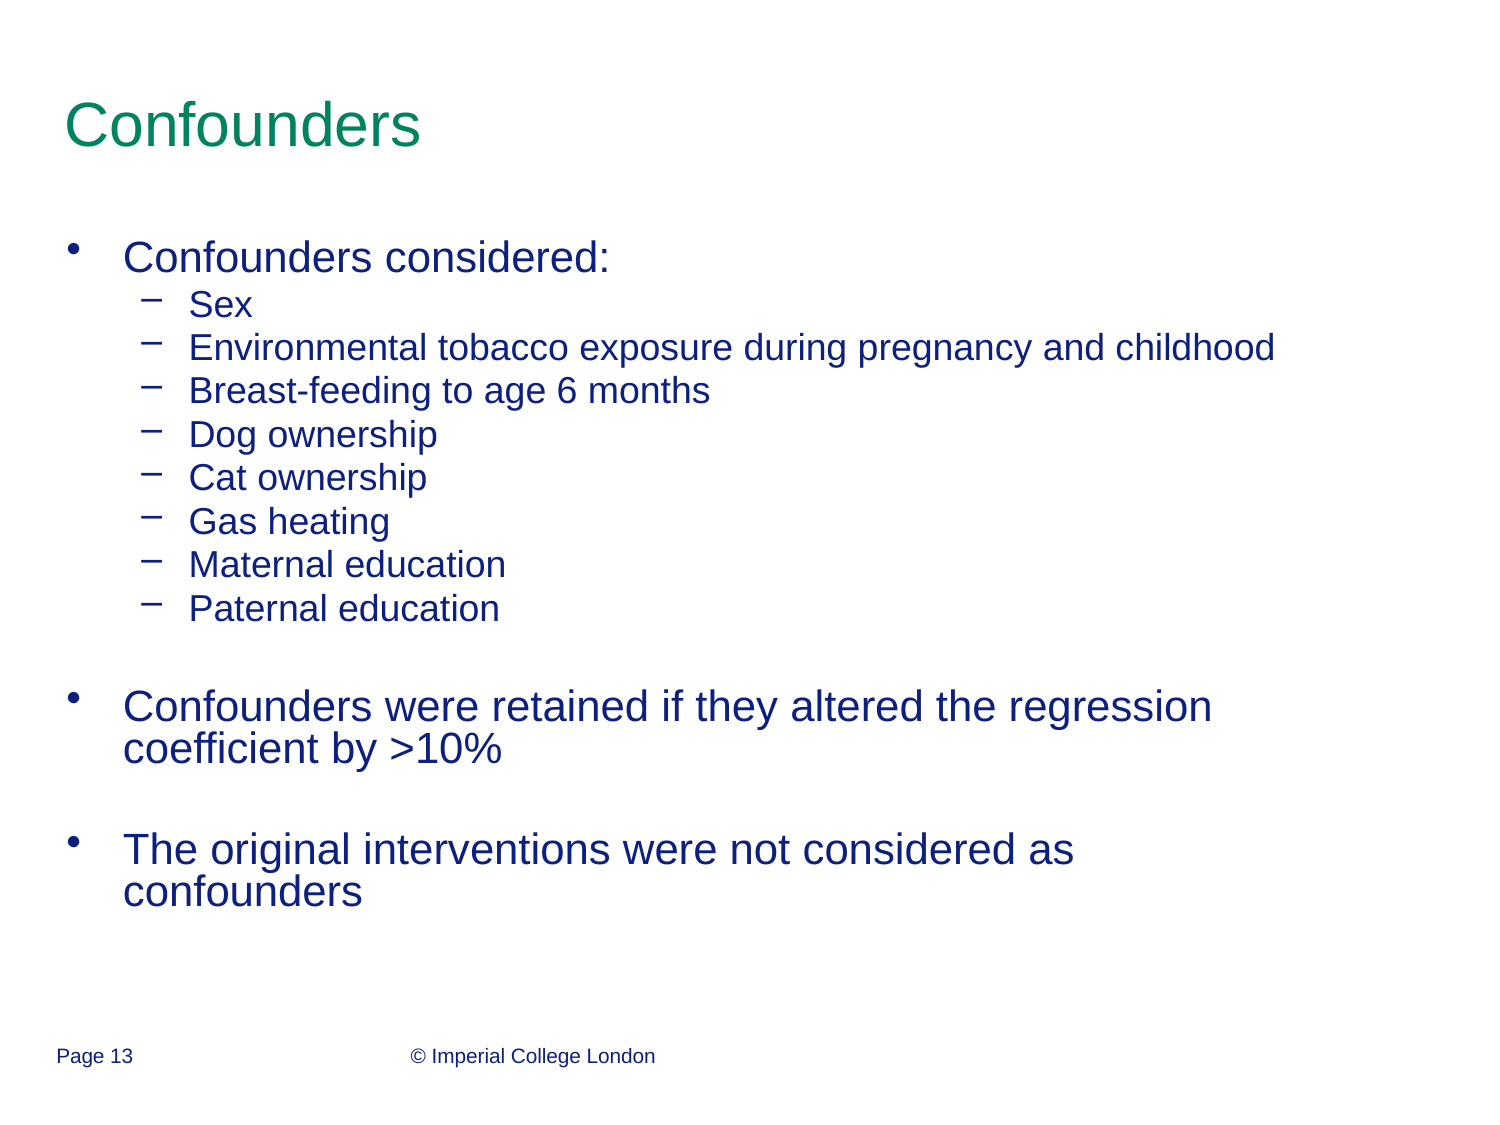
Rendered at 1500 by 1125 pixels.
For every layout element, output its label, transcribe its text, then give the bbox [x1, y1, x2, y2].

footer © Imperial College London [395, 1034, 871, 1114]
list Confounders considered: Sex Environmental tobacco exposure during pregnancy and childhood Breast-feeding to age 6 months Dog ownership Cat ownership Gas heating Maternal education Paternal education Confounders were retained if they altered the regression coefficient by >10% The original interventions were not considered as confounders [51, 230, 1327, 907]
slide_number Page 13 [40, 1034, 392, 1114]
title Confounders [48, 27, 1325, 216]
